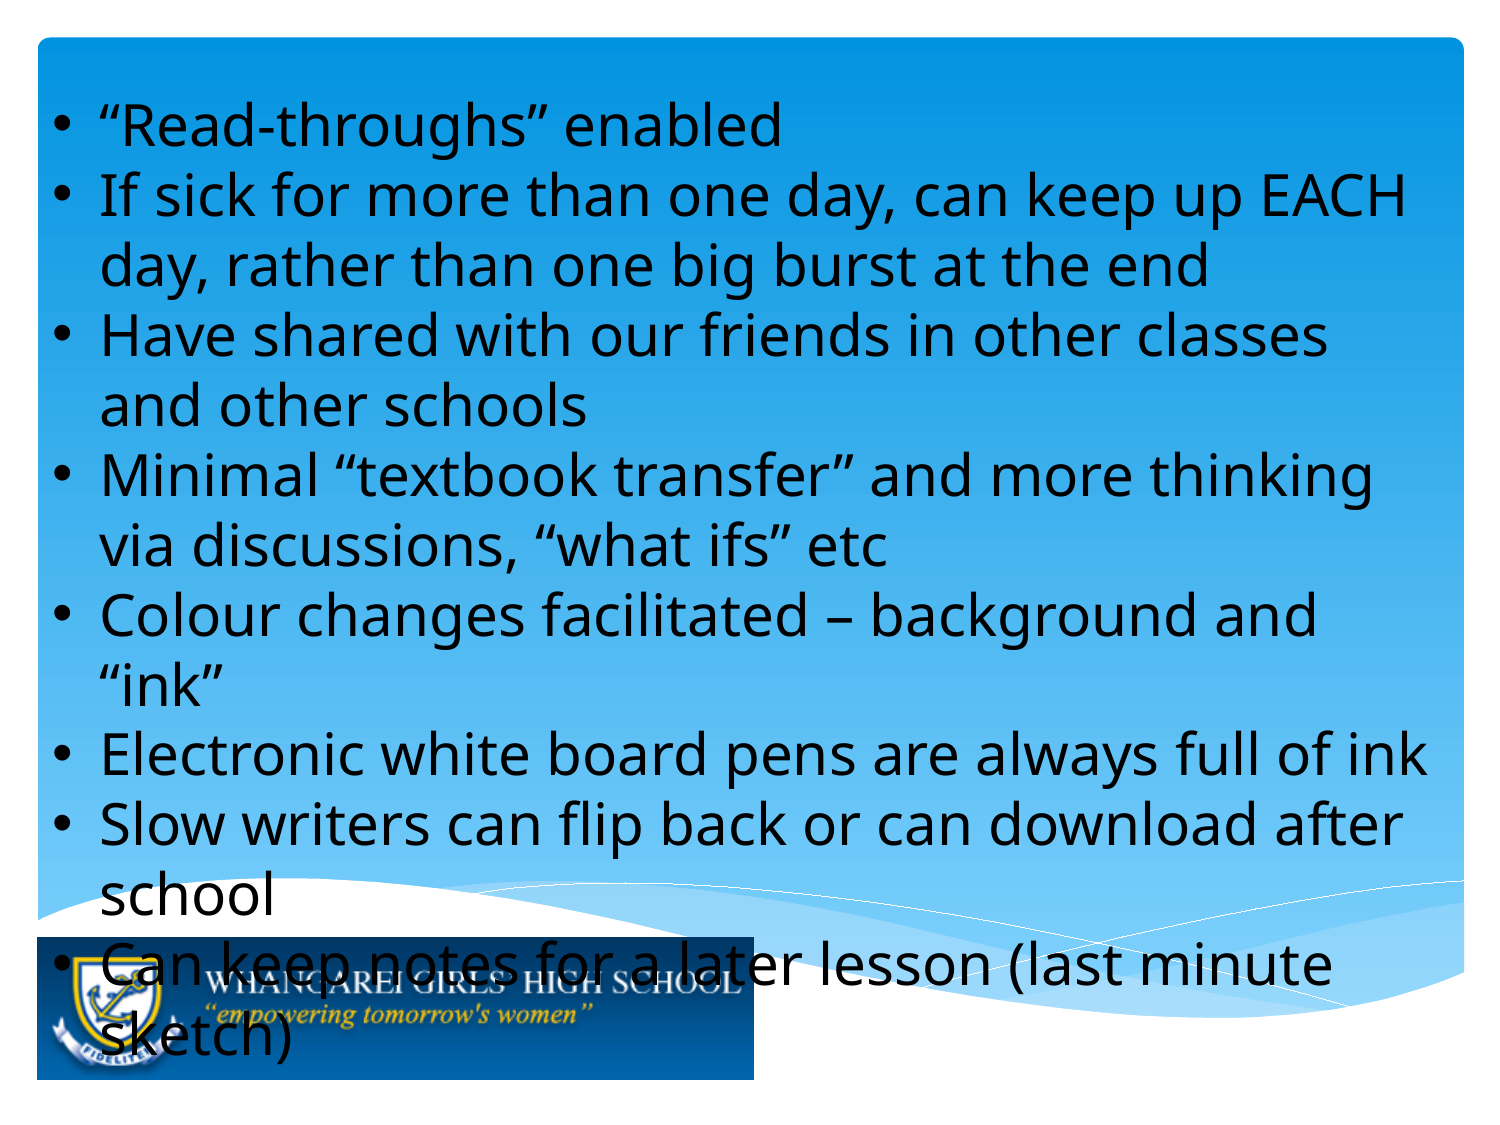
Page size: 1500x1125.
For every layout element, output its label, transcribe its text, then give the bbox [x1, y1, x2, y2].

picture [37, 937, 754, 1080]
text_box “Read-throughs” enabled If sick for more than one day, can keep up EACH day, rather than one big burst at the end Have shared with our friends in other classes and other schools Minimal “textbook transfer” and more thinking via discussions, “what ifs” etc Colour changes facilitated – background and “ink” Electronic white board pens are always full of ink Slow writers can flip back or can download after school Can keep notes for a later lesson (last minute sketch) [37, 80, 1463, 1075]
